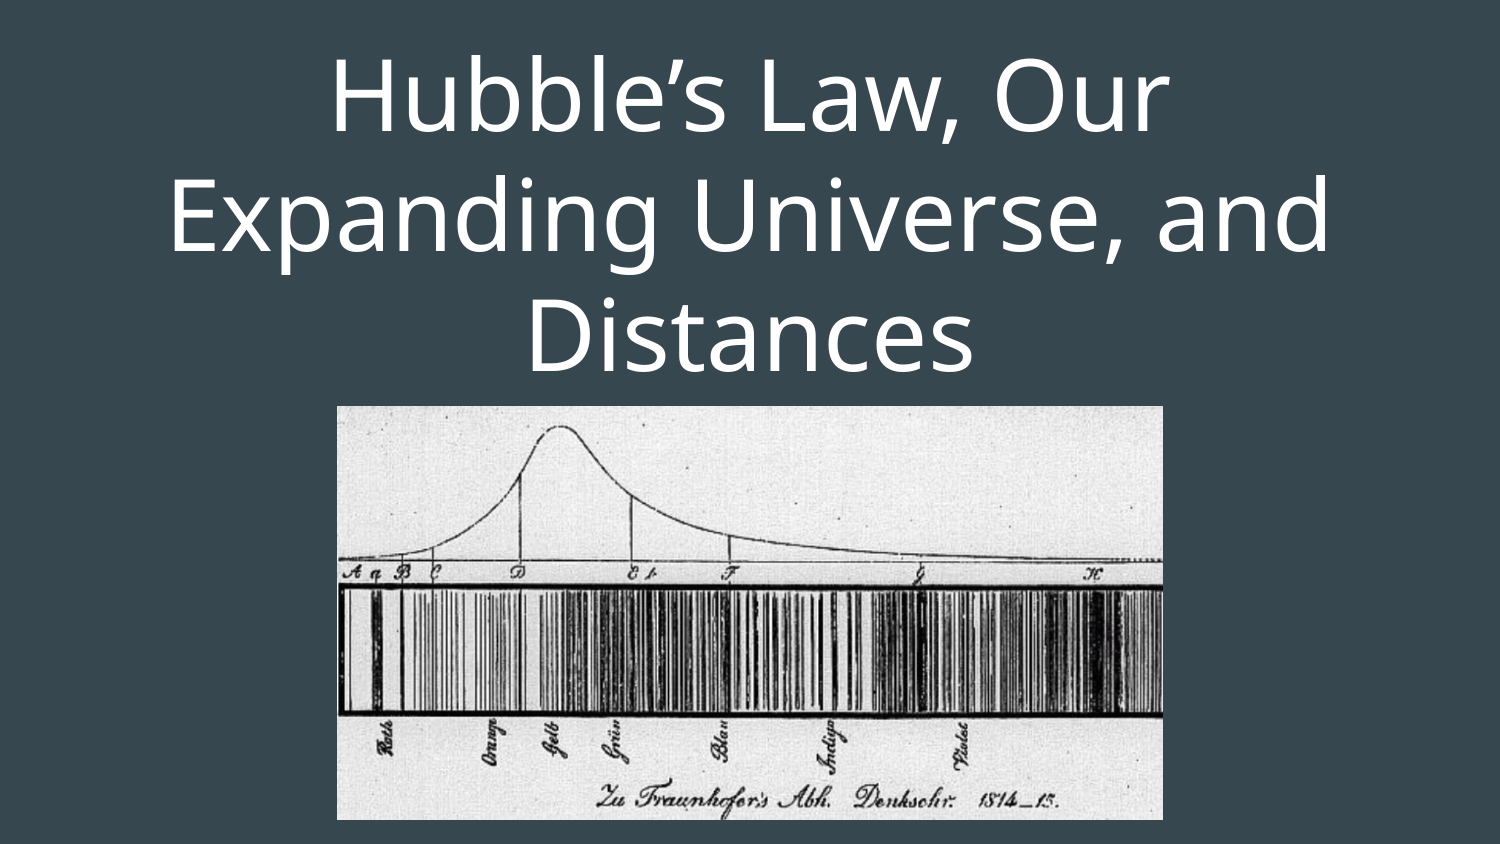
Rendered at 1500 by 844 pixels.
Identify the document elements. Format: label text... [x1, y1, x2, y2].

title Hubble’s Law, Our Expanding Universe, and Distances [51, 69, 1449, 407]
picture [336, 406, 1163, 821]
